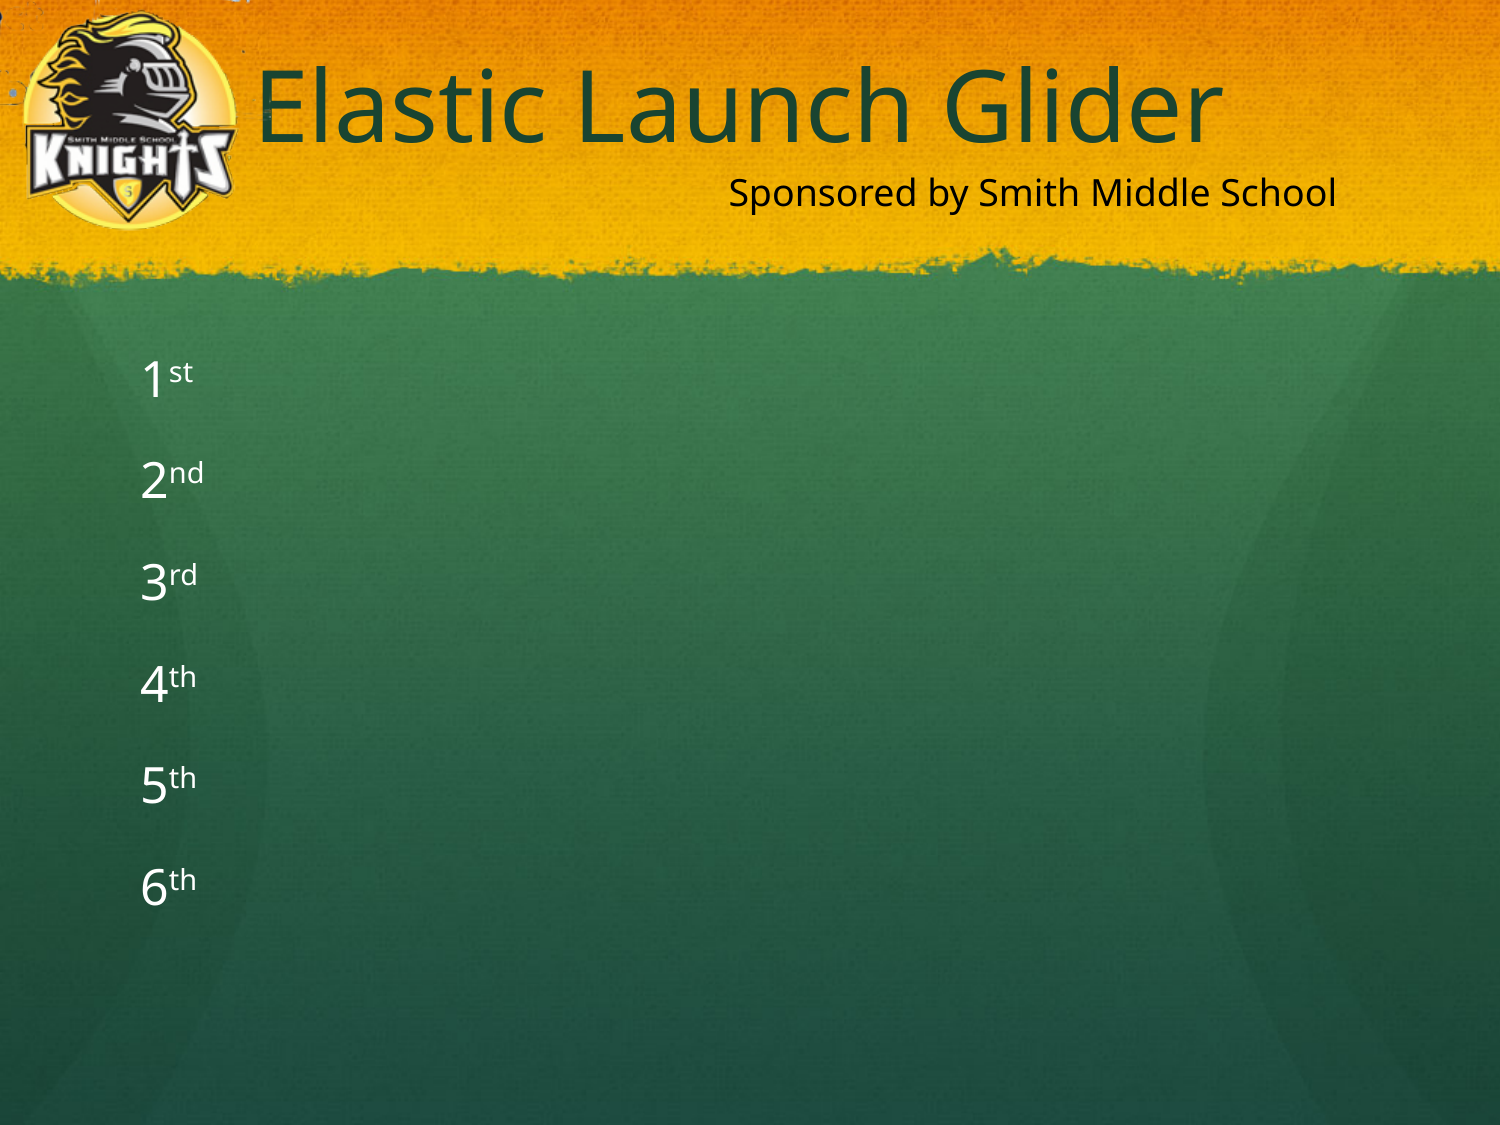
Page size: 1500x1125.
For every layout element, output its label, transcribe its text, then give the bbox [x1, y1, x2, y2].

text_box Sponsored by Smith Middle School [695, 161, 1353, 222]
title Elastic Launch Glider [294, 13, 1353, 193]
picture [0, 0, 1500, 1125]
list 1st 2nd 3rd 4th 5th 6th [125, 339, 1375, 1026]
